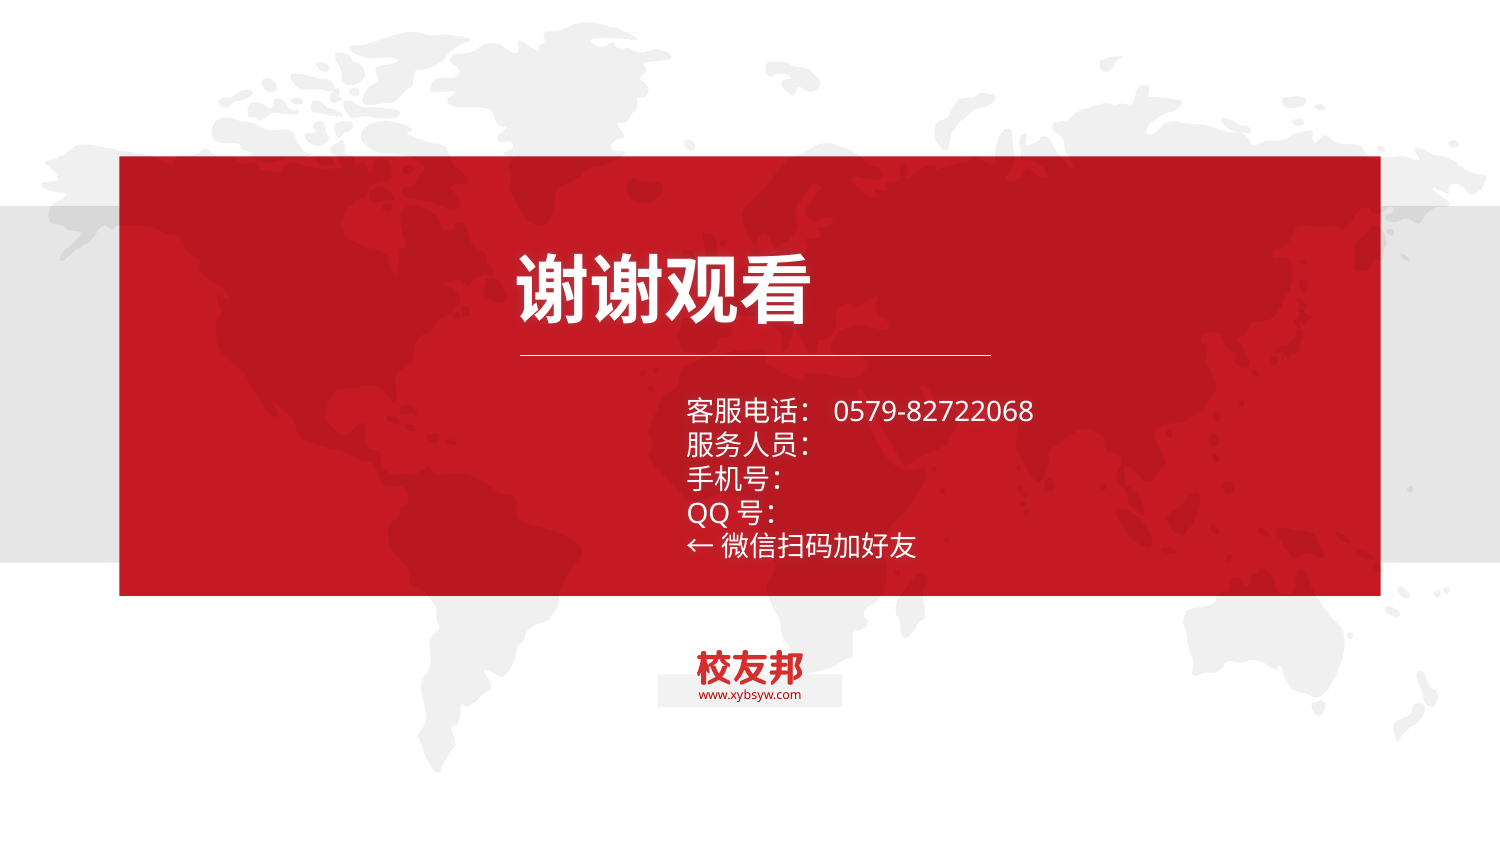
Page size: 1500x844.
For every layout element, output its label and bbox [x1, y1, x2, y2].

text_box [657, 650, 843, 710]
picture [0, 0, 1497, 844]
